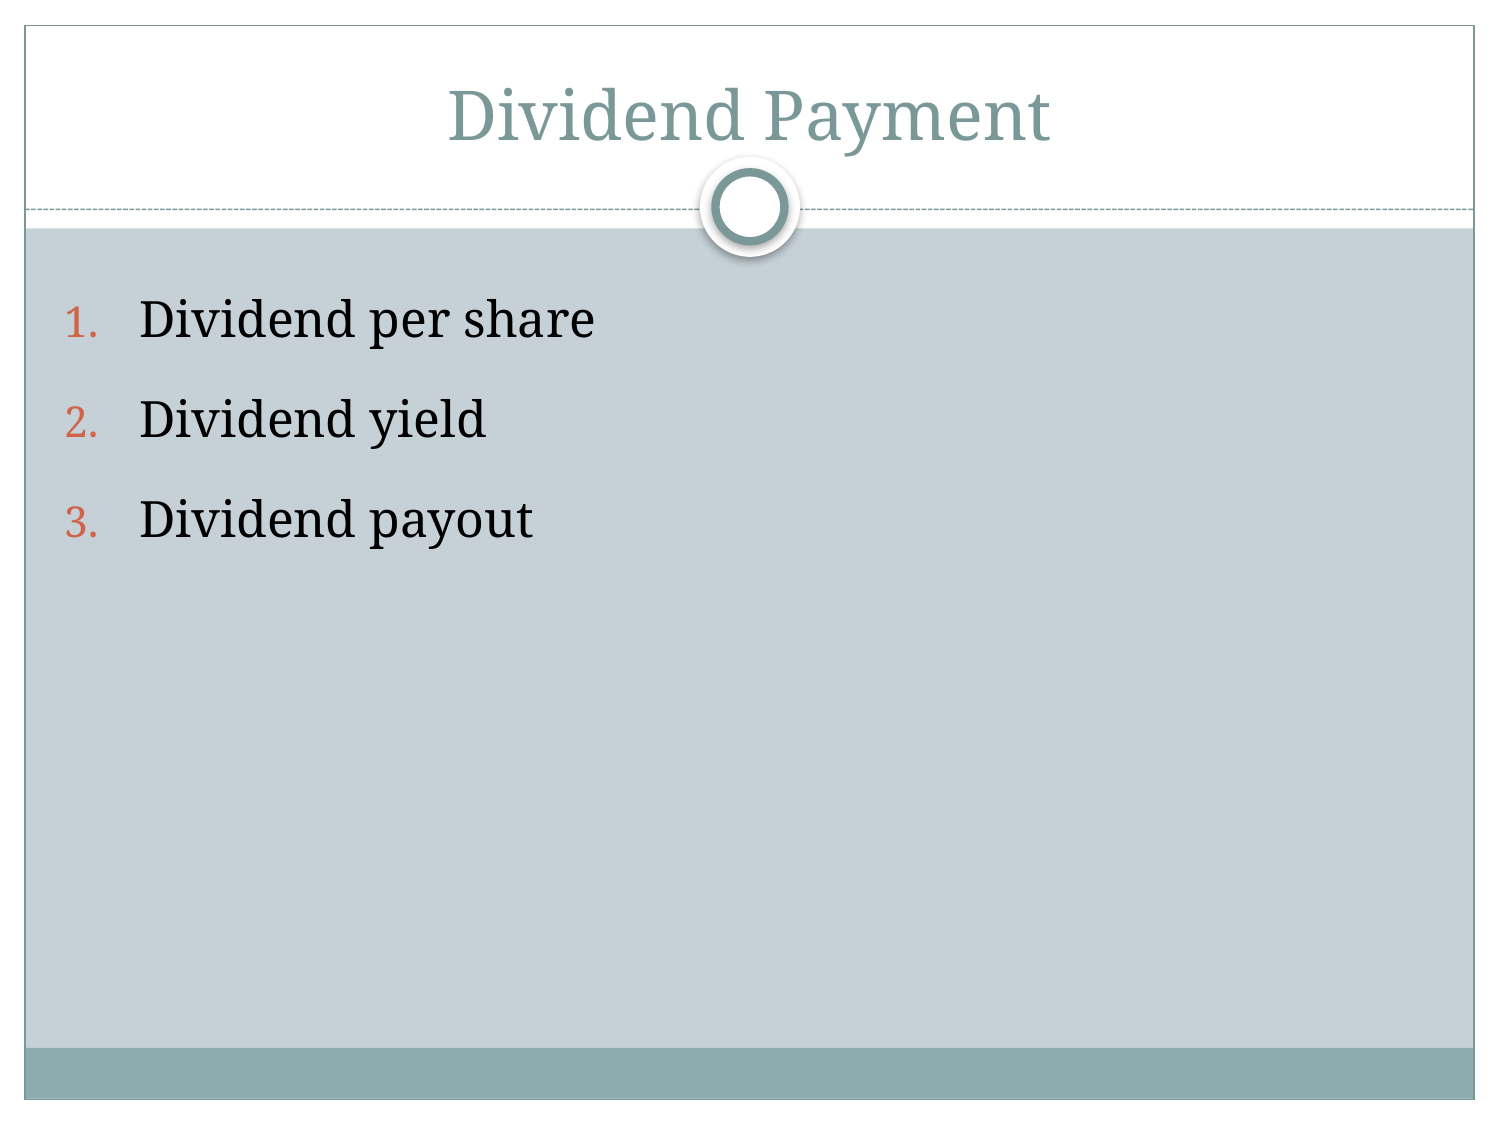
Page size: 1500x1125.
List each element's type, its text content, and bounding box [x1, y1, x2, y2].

title Dividend Payment [49, 37, 1450, 162]
list Dividend per share Dividend yield Dividend payout [49, 250, 1445, 1001]
